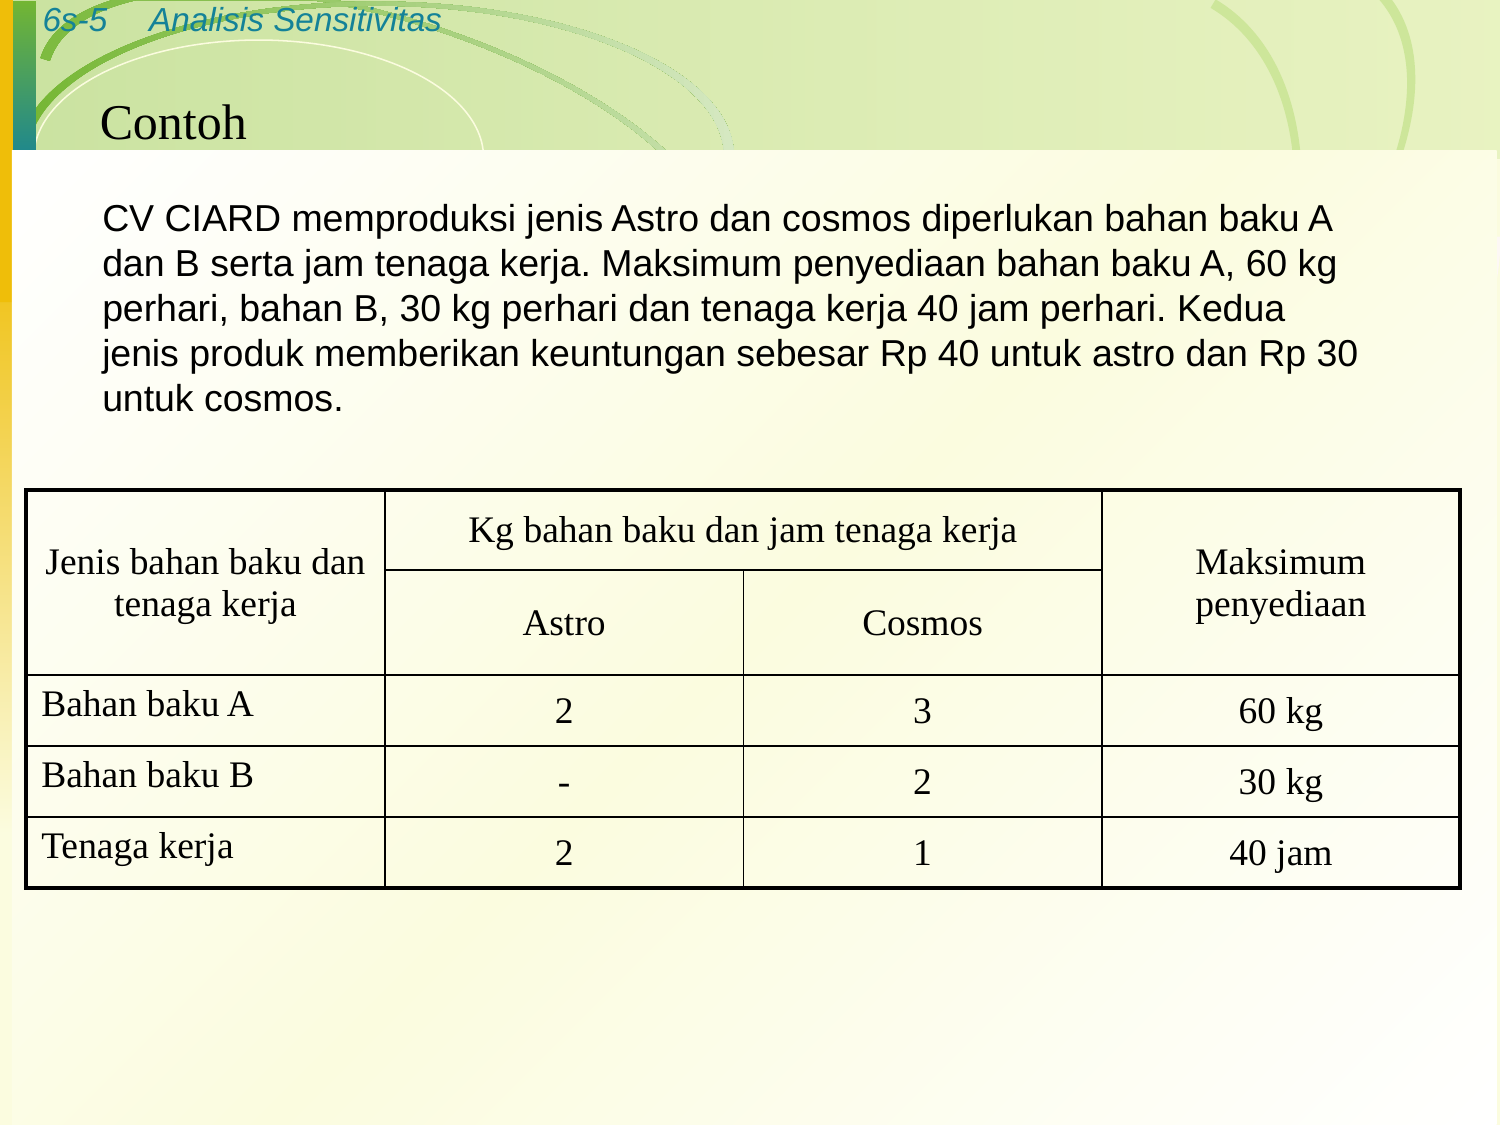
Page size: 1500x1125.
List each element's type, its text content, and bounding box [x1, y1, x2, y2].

table_header Kg bahan baku dan jam tenaga kerja [386, 492, 1101, 569]
table_cell 2 [386, 818, 743, 886]
table_cell 60 kg [1103, 676, 1458, 745]
table_cell 1 [744, 818, 1101, 886]
table_cell 3 [744, 676, 1101, 745]
table_cell 2 [386, 676, 743, 745]
table_cell 30 kg [1103, 747, 1458, 816]
text_box CV CIARD memproduksi jenis Astro dan cosmos diperlukan bahan baku A dan B serta jam tenaga kerja. Maksimum penyediaan bahan baku A, 60 kg perhari, bahan B, 30 kg perhari dan tenaga kerja 40 jam perhari. Kedua jenis produk memberikan keuntungan sebesar Rp 40 untuk astro dan Rp 30 untuk cosmos. [87, 186, 1388, 425]
table_cell 40 jam [1103, 818, 1458, 886]
text_box Contoh [85, 81, 263, 157]
table_cell - [386, 747, 743, 816]
table_cell Astro [386, 571, 743, 674]
table_header Maksimum penyediaan [1103, 492, 1458, 674]
table_cell Cosmos [744, 571, 1101, 674]
table_cell Tenaga kerja [28, 818, 384, 886]
table_cell Bahan baku B [28, 747, 384, 816]
table_header Jenis bahan baku dan tenaga kerja [28, 492, 384, 674]
table_cell Bahan baku A [28, 676, 384, 745]
table_cell 2 [744, 747, 1101, 816]
